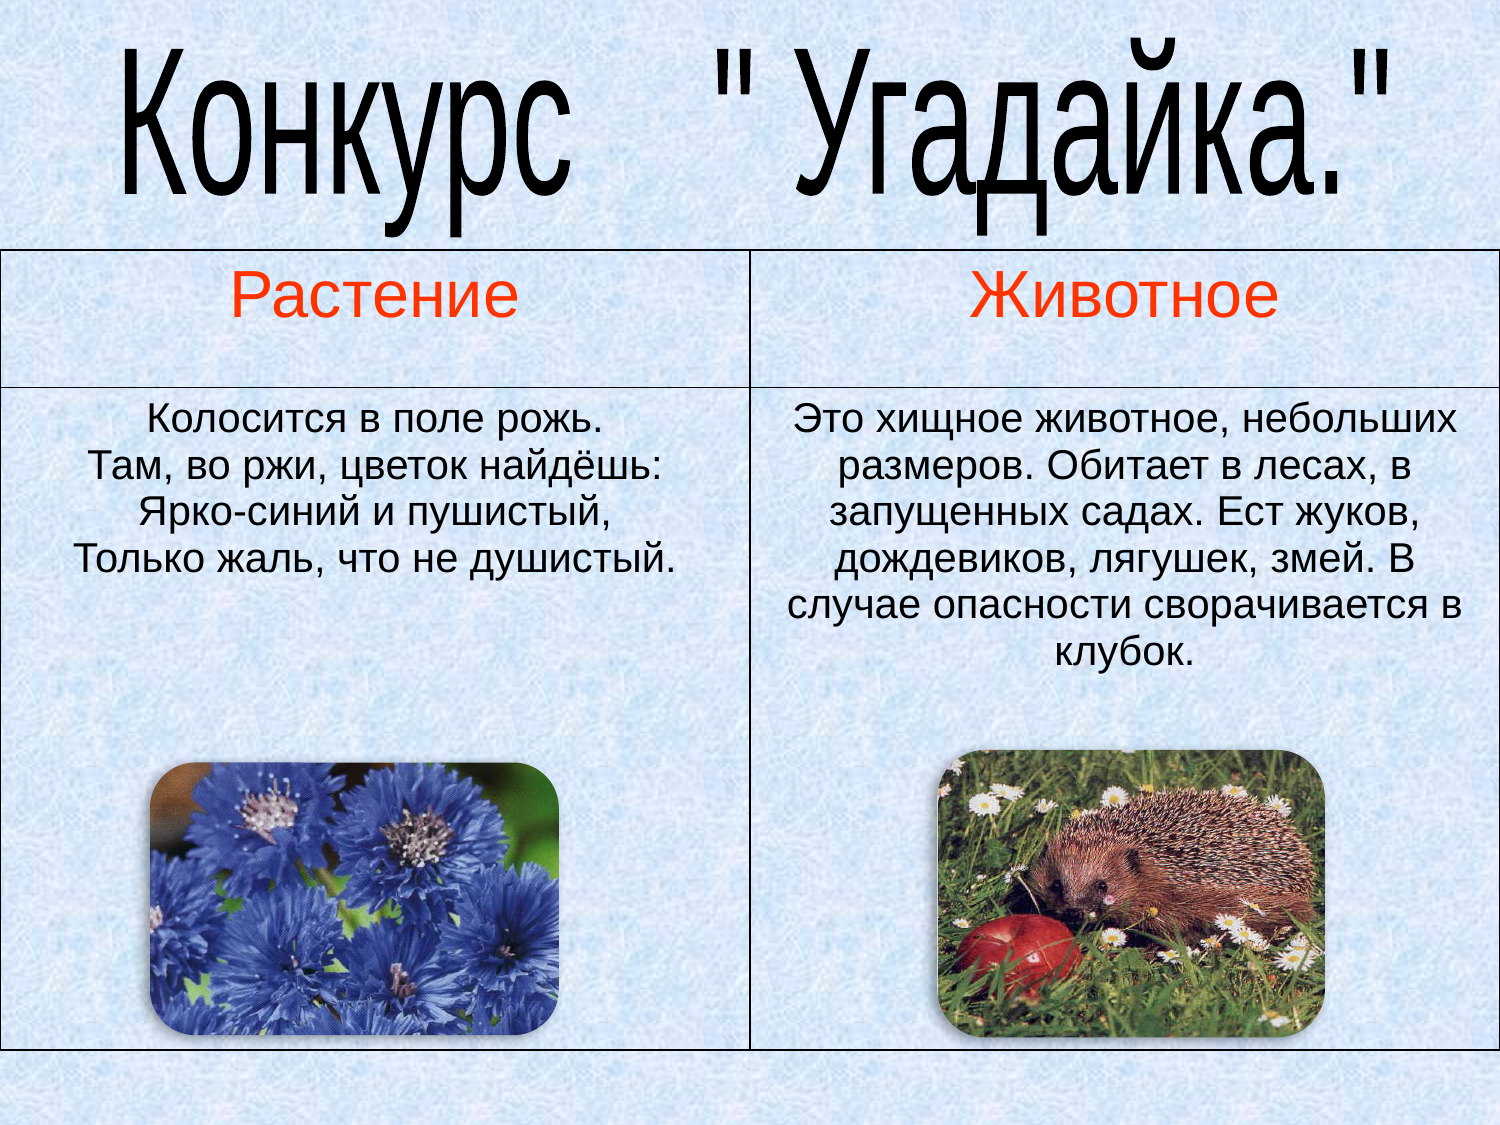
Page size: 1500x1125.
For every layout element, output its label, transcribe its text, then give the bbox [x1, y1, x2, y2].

table_cell Колосится в поле рожь. Там, во ржи, цветок найдёшь: Ярко-синий и пушистый, Только жаль, что не душистый. [1, 388, 749, 1049]
table_cell Это хищное животное, небольших размеров. Обитает в лесах, в запущенных садах. Ест жуков, дождевиков, лягушек, змей. В случае опасности сворачивается в клубок. [751, 388, 1499, 1049]
picture [0, 1051, 1500, 1125]
picture [0, 0, 1500, 249]
table_header Животное [751, 251, 1499, 387]
picture [937, 749, 1326, 1038]
picture [149, 762, 560, 1036]
table_header Растение [1, 251, 749, 387]
